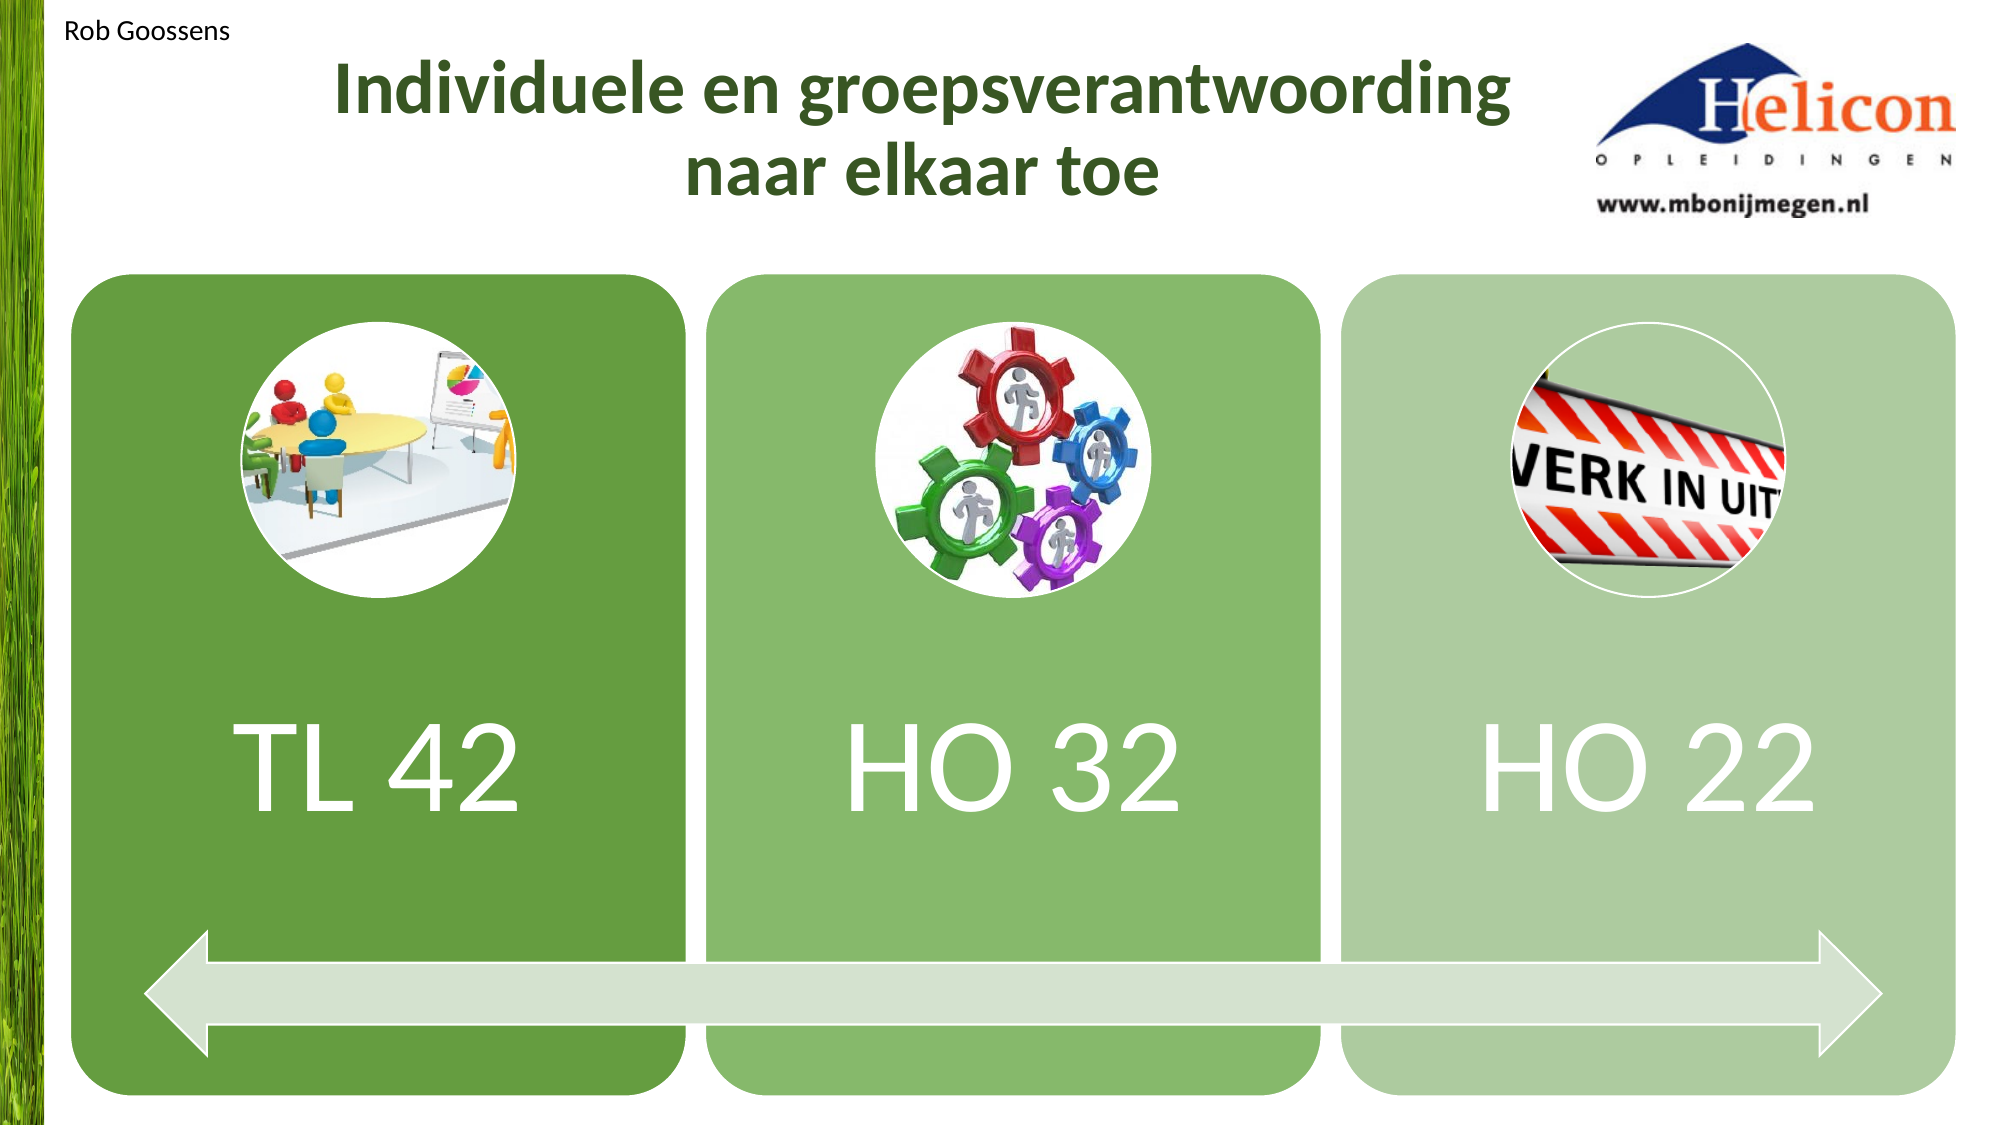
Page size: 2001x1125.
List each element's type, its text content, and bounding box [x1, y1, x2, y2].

text_box Rob Goossens [49, 3, 250, 54]
picture [1596, 43, 1956, 218]
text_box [69, 273, 1957, 1097]
text_box [0, 0, 45, 1125]
text_box Individuele en groepsverantwoording naar elkaar toe [310, 40, 1536, 273]
